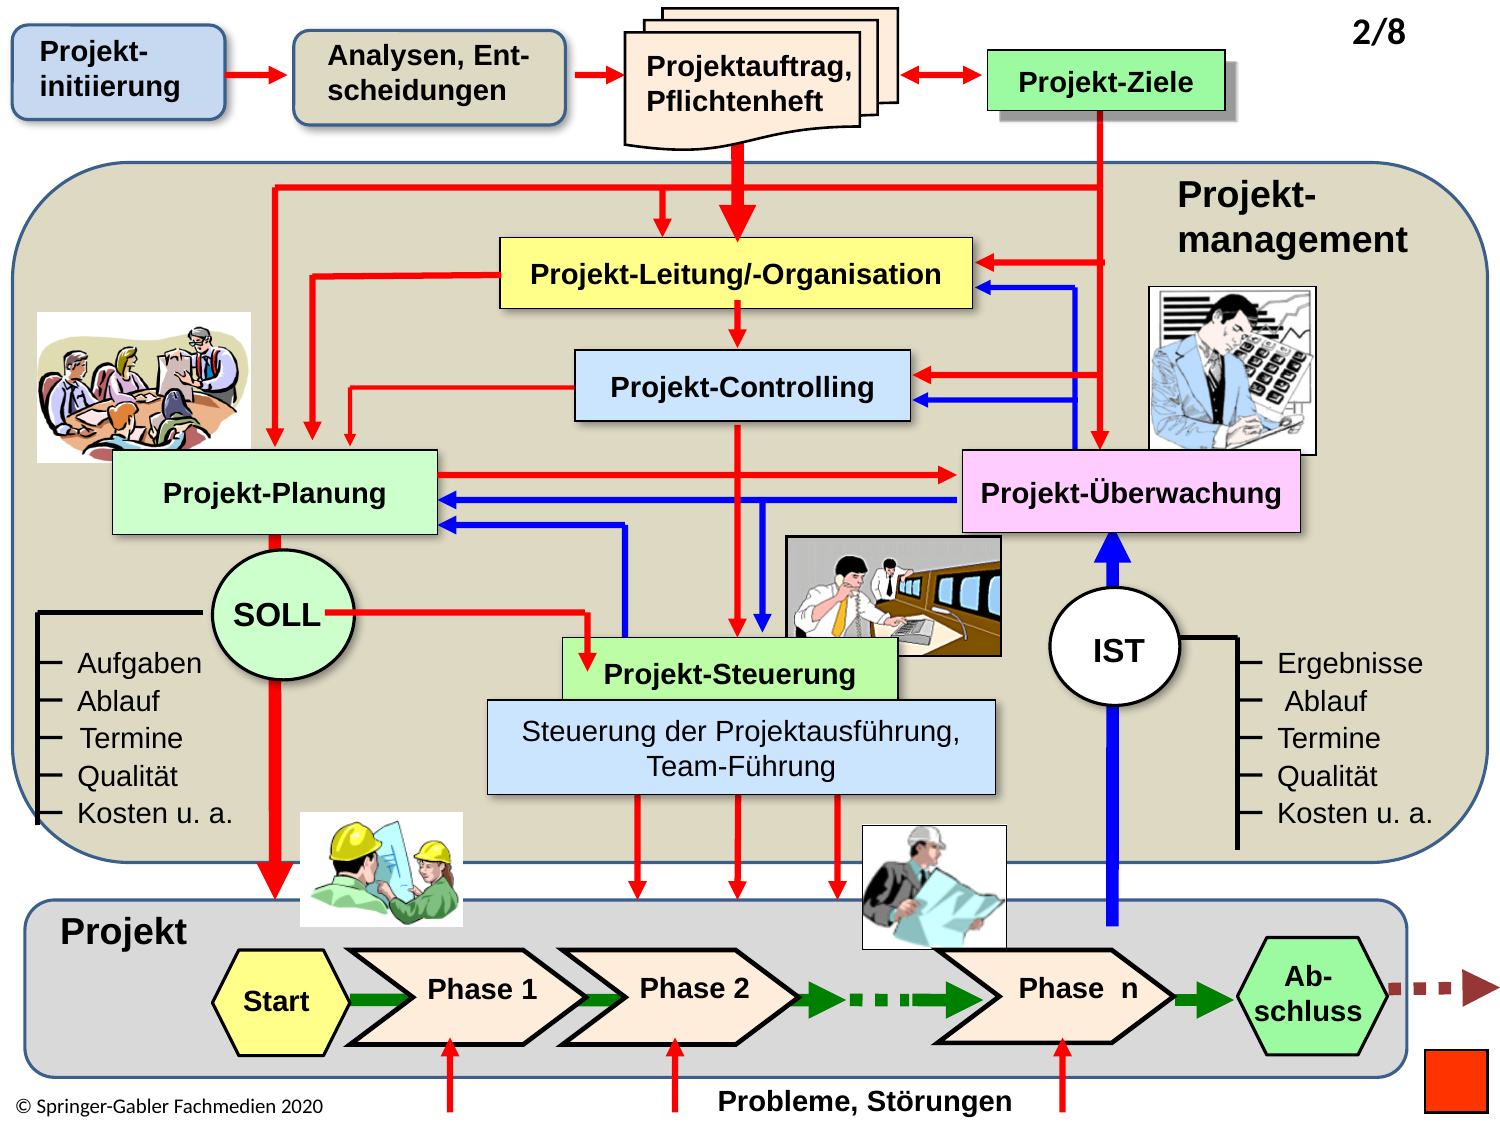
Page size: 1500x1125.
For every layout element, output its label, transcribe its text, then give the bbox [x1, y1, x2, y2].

text_box [437, 518, 625, 532]
text_box [581, 612, 594, 672]
text_box [1113, 638, 1446, 865]
text_box [831, 804, 844, 901]
text_box [912, 393, 1078, 407]
text_box SOLL [218, 586, 342, 641]
text_box [240, 613, 355, 680]
text_box [937, 949, 1152, 1043]
text_box [574, 68, 625, 82]
text_box [982, 281, 1074, 294]
text_box [1093, 376, 1107, 447]
text_box [1176, 626, 1180, 667]
text_box [1258, 935, 1367, 949]
picture [787, 537, 1001, 656]
text_box Phase n [1003, 962, 1201, 1013]
text_box [268, 188, 282, 448]
text_box [900, 68, 983, 82]
picture [1149, 287, 1316, 455]
text_box Projekt-initiierung [24, 24, 226, 110]
text_box Qualität [1262, 749, 1488, 787]
text_box [796, 993, 847, 1007]
text_box [731, 299, 744, 349]
text_box Projekt-Steuerung [562, 637, 898, 697]
text_box [38, 813, 274, 865]
text_box Projekt-Controlling [574, 350, 911, 421]
text_box [912, 368, 1099, 382]
text_box [10, 22, 228, 122]
text_box [437, 493, 737, 507]
text_box Projektauftrag, Pflichtenheft [631, 39, 870, 125]
text_box [624, 8, 898, 150]
text_box Projekt-Leitung/-Organisation [499, 237, 973, 309]
text_box [437, 468, 957, 482]
text_box [668, 1037, 682, 1113]
text_box [912, 993, 984, 1007]
text_box [291, 28, 567, 128]
text_box Aufgaben [62, 637, 240, 688]
text_box [738, 804, 837, 865]
text_box Ergebnisse [1262, 637, 1440, 688]
text_box IST [1062, 621, 1176, 677]
text_box [10, 160, 737, 821]
text_box [268, 838, 282, 901]
text_box Projekt [41, 899, 207, 960]
text_box Probleme, Störungen [702, 1074, 1066, 1125]
text_box [1487, 981, 1500, 994]
text_box [226, 68, 288, 82]
text_box Qualität [62, 749, 313, 800]
text_box [1010, 897, 1410, 1080]
text_box Ablauf [62, 688, 213, 725]
text_box Projekt-Planung [112, 450, 438, 535]
text_box [1201, 993, 1235, 1007]
text_box Projekt-management [1162, 162, 1458, 268]
text_box Ab-schluss [1237, 949, 1380, 1035]
text_box [210, 947, 352, 1058]
text_box Kosten u. a. [62, 787, 288, 838]
text_box Projekt-Ziele [987, 50, 1225, 111]
text_box Termine [1262, 712, 1450, 763]
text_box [37, 312, 251, 464]
text_box [982, 256, 1099, 269]
text_box [562, 950, 752, 997]
text_box [1424, 1049, 1488, 1113]
text_box Kosten u. a. [1262, 787, 1488, 838]
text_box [299, 812, 463, 928]
text_box [443, 1037, 457, 1113]
text_box [731, 476, 744, 635]
text_box [1254, 1035, 1371, 1057]
text_box [1056, 1037, 1069, 1113]
text_box [22, 897, 1062, 1080]
picture [862, 824, 1007, 951]
text_box [738, 160, 1490, 766]
text_box [343, 388, 357, 447]
text_box [276, 501, 737, 865]
text_box [1049, 587, 1174, 706]
text_box [219, 549, 355, 612]
text_box [306, 277, 319, 441]
text_box Phase 2 [624, 962, 775, 1013]
text_box Start [228, 974, 325, 1025]
text_box Steuerung der Projektausführung, Team-Führung [487, 699, 996, 795]
text_box [212, 589, 218, 637]
text_box [1380, 976, 1390, 1016]
text_box [631, 804, 644, 901]
text_box [731, 144, 744, 243]
text_box [731, 804, 744, 901]
text_box Phase 1 [412, 963, 563, 1014]
text_box Ablauf [1269, 688, 1433, 712]
text_box [656, 187, 669, 238]
text_box [562, 979, 799, 1045]
text_box Analysen, Ent-scheidungen [312, 29, 573, 114]
text_box [838, 543, 1112, 865]
text_box Termine [64, 712, 240, 763]
text_box Projekt-Überwachung [962, 449, 1301, 533]
text_box [756, 499, 769, 633]
text_box [349, 950, 587, 1045]
